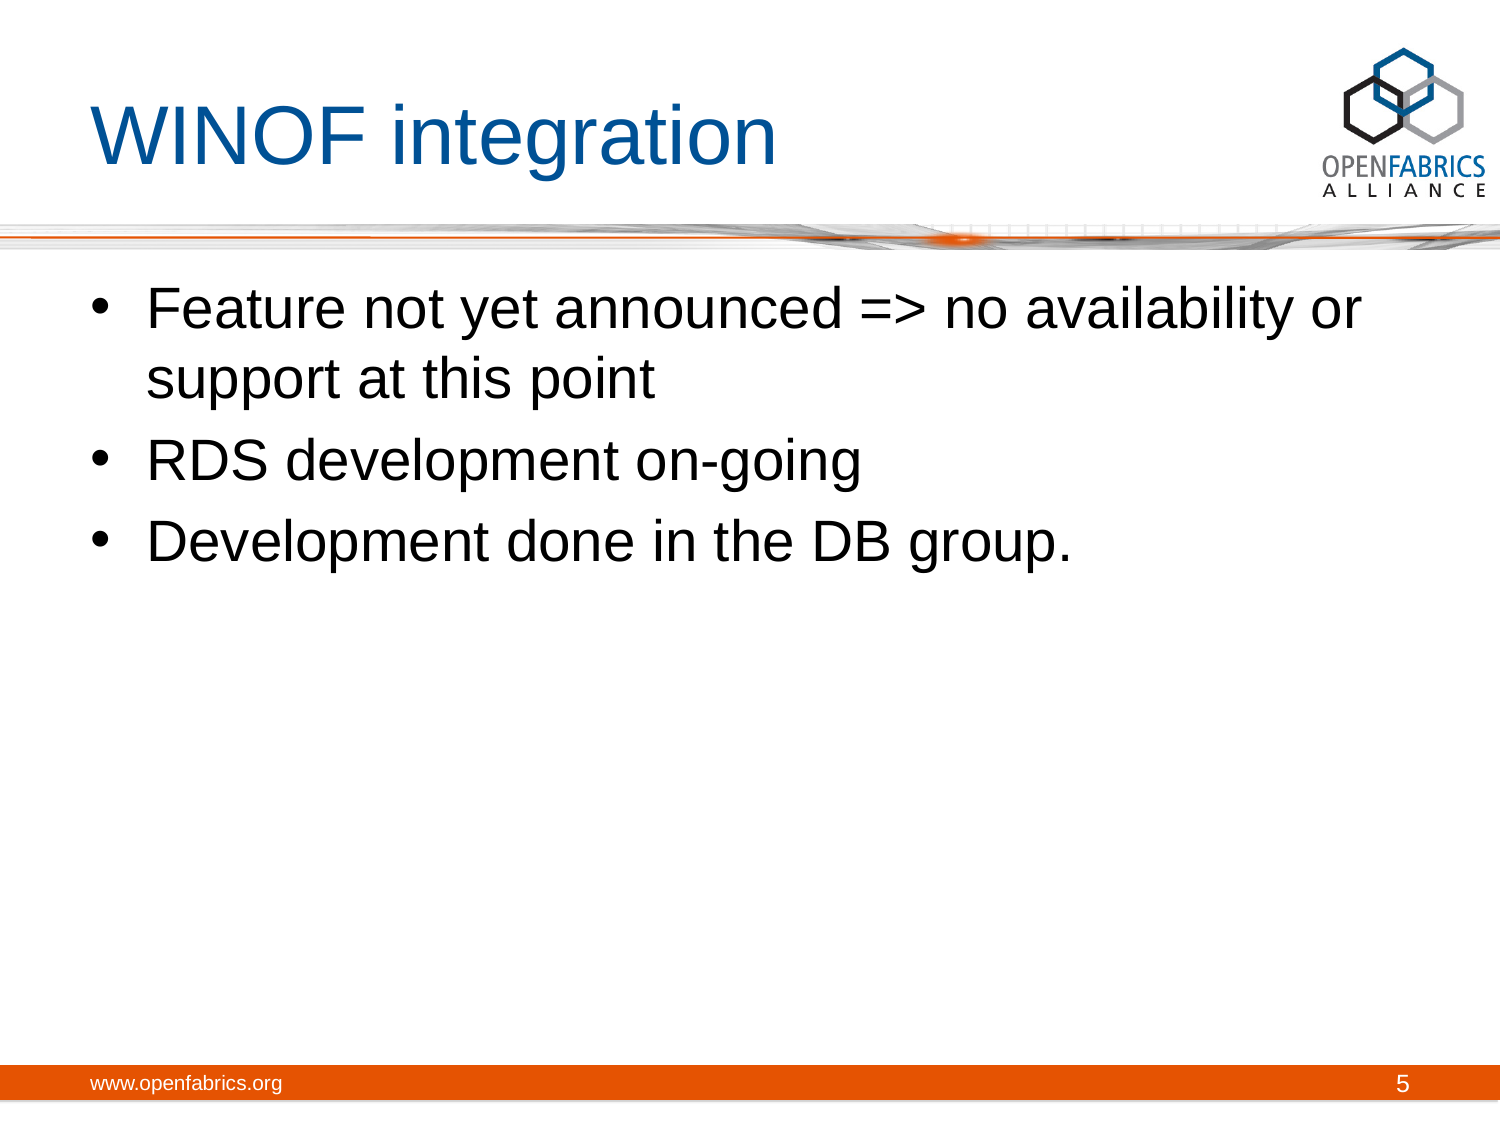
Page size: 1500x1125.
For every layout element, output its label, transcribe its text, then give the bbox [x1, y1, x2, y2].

list Feature not yet announced => no availability or support at this point RDS development on-going Development done in the DB group. [74, 262, 1426, 1026]
footer www.openfabrics.org [75, 1052, 550, 1113]
picture [0, 239, 1500, 250]
slide_number 5 [1074, 1052, 1425, 1113]
picture [0, 224, 1500, 236]
picture [1312, 37, 1494, 219]
title WINOF integration [74, 37, 1301, 226]
